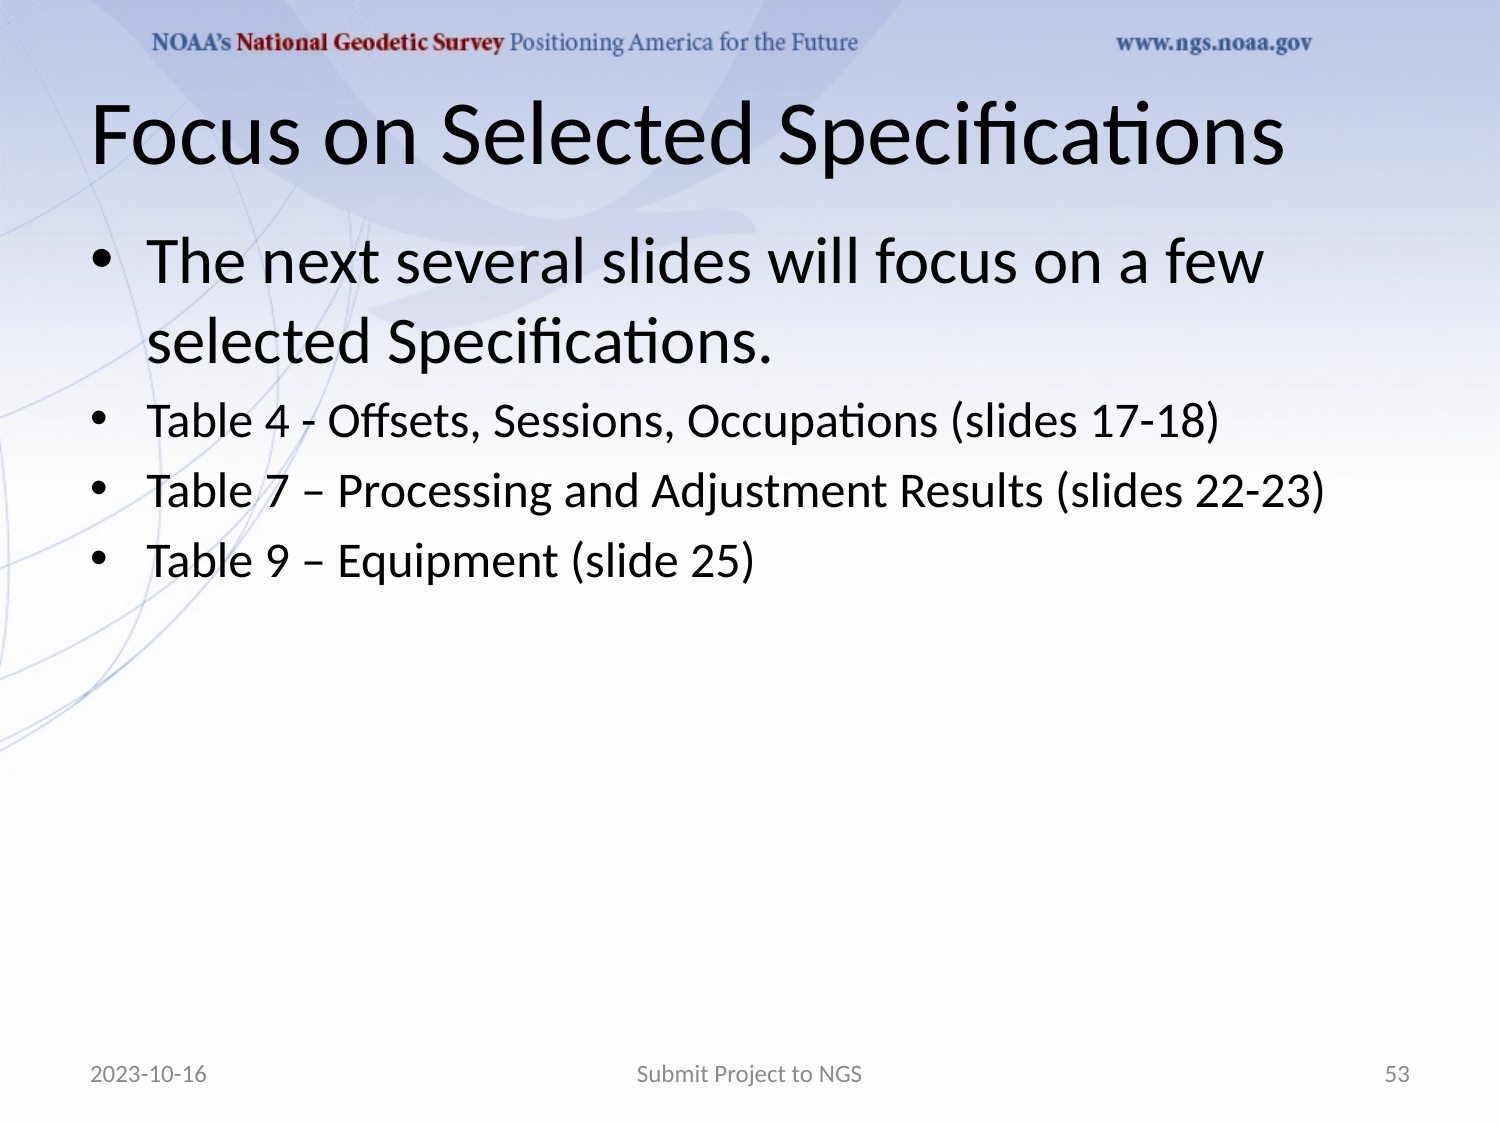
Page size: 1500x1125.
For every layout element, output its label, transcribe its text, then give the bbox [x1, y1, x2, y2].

title Focus on Selected Specifications [74, 74, 1426, 181]
footer Submit Project to NGS [512, 1042, 988, 1103]
picture [0, 0, 1500, 1125]
list The next several slides will focus on a few selected Specifications. Table 4 - Offsets, Sessions, Occupations (slides 17-18) Table 7 – Processing and Adjustment Results (slides 22-23) Table 9 – Equipment (slide 25) [74, 209, 1426, 1021]
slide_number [75, 1042, 425, 1103]
slide_number 53 [1074, 1042, 1425, 1103]
